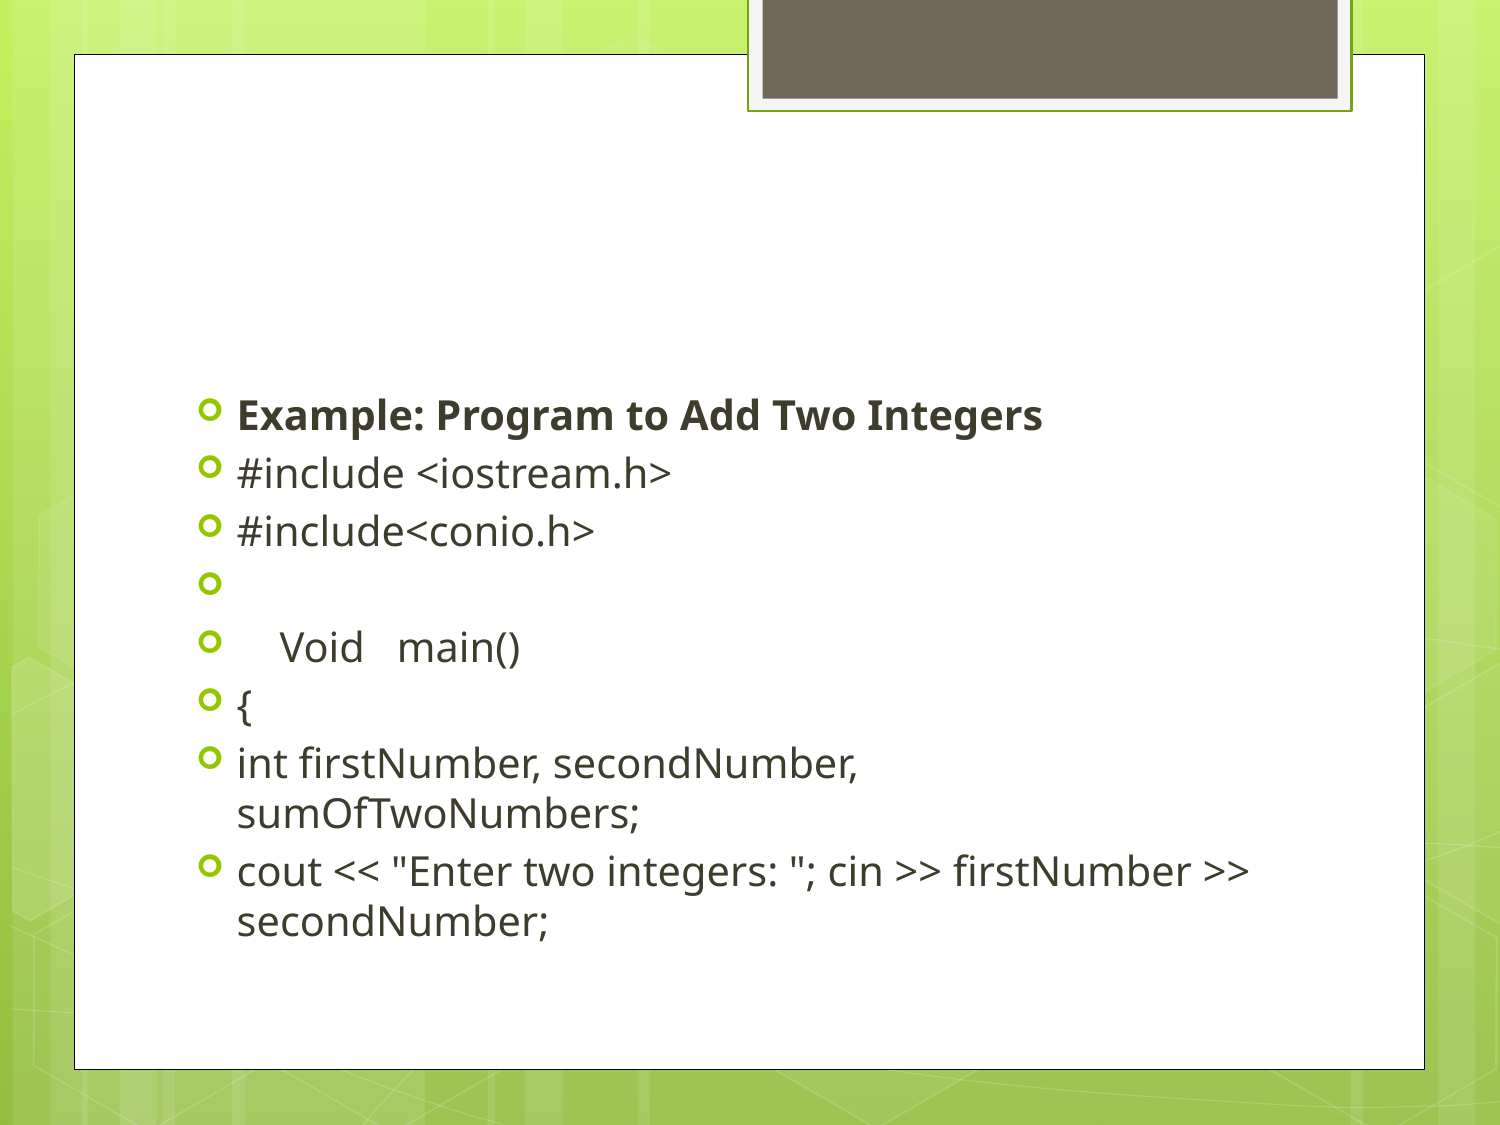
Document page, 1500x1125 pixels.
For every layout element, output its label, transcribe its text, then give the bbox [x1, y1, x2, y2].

list Example: Program to Add Two Integers #include <iostream.h> #include<conio.h> Void main() { int firstNumber, secondNumber, sumOfTwoNumbers; cout << "Enter two integers: "; cin >> firstNumber >> secondNumber; [171, 381, 1283, 957]
